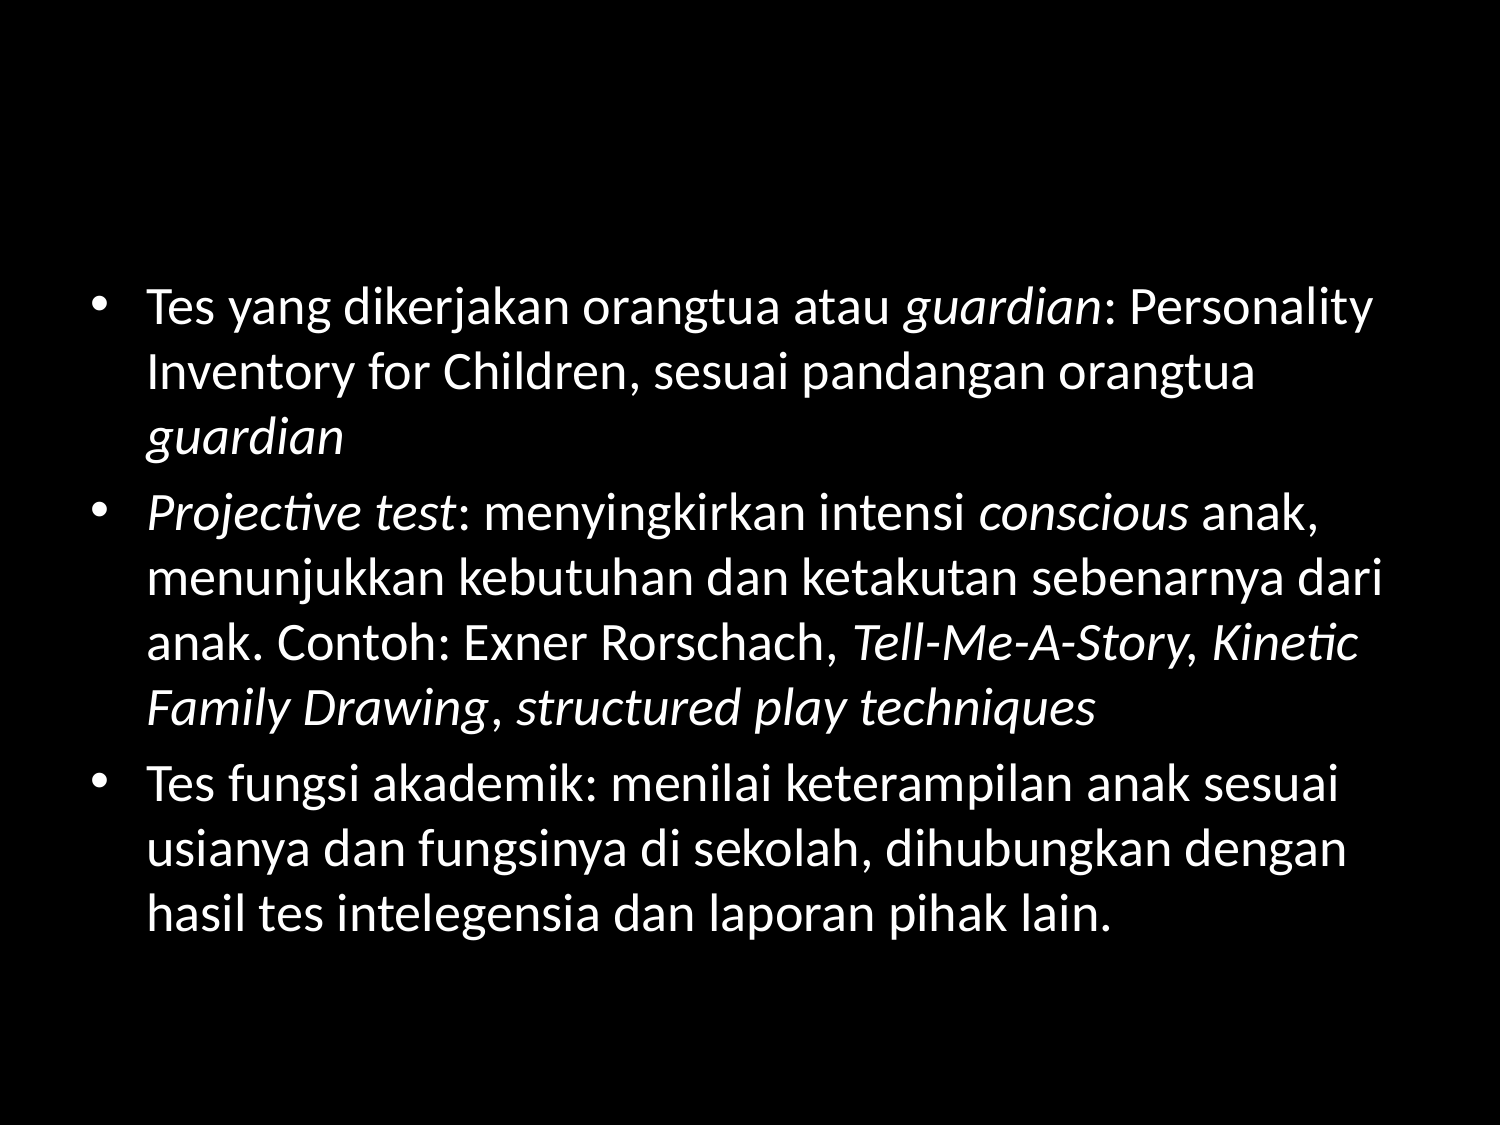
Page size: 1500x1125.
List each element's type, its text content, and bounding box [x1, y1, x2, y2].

list Tes yang dikerjakan orangtua atau guardian: Personality Inventory for Children, sesuai pandangan orangtua guardian Projective test: menyingkirkan intensi conscious anak, menunjukkan kebutuhan dan ketakutan sebenarnya dari anak. Contoh: Exner Rorschach, Tell-Me-A-Story, Kinetic Family Drawing, structured play techniques Tes fungsi akademik: menilai keterampilan anak sesuai usianya dan fungsinya di sekolah, dihubungkan dengan hasil tes intelegensia dan laporan pihak lain. [75, 262, 1425, 1005]
